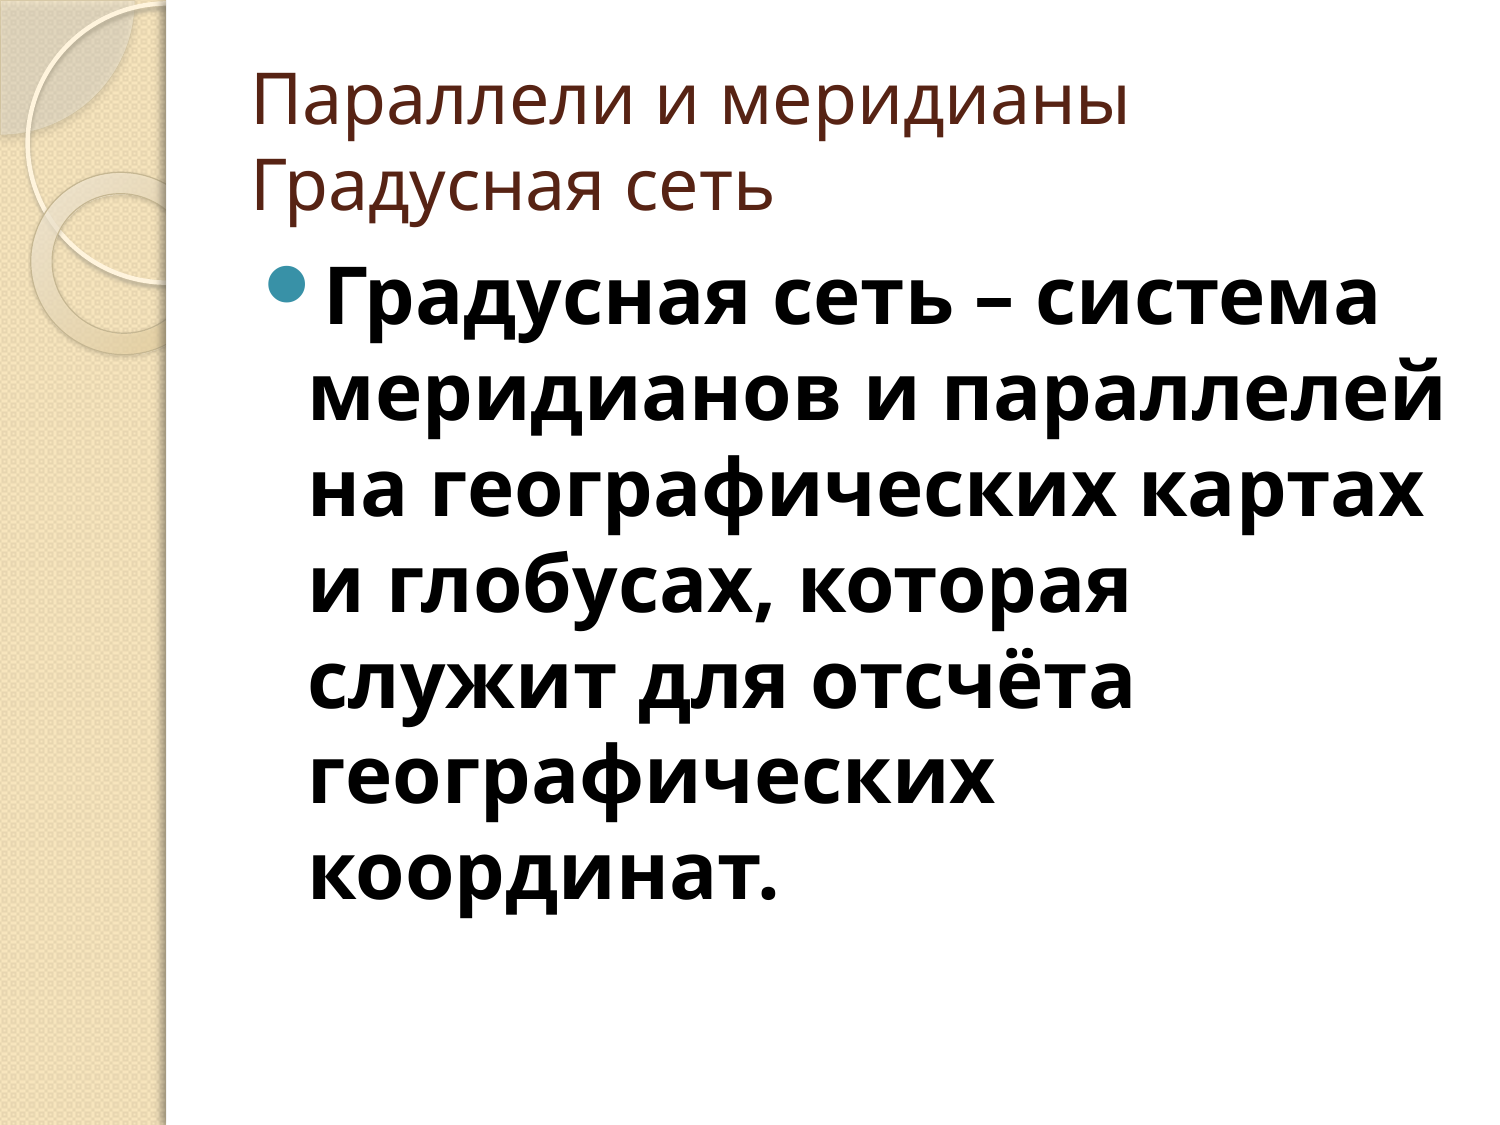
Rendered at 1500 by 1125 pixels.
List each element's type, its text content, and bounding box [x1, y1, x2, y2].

list Градусная сеть – система меридианов и параллелей на географических картах и глобусах, которая служит для отсчёта географических координат. [235, 237, 1466, 1025]
title Параллели и меридианы Градусная сеть [235, 45, 1466, 233]
